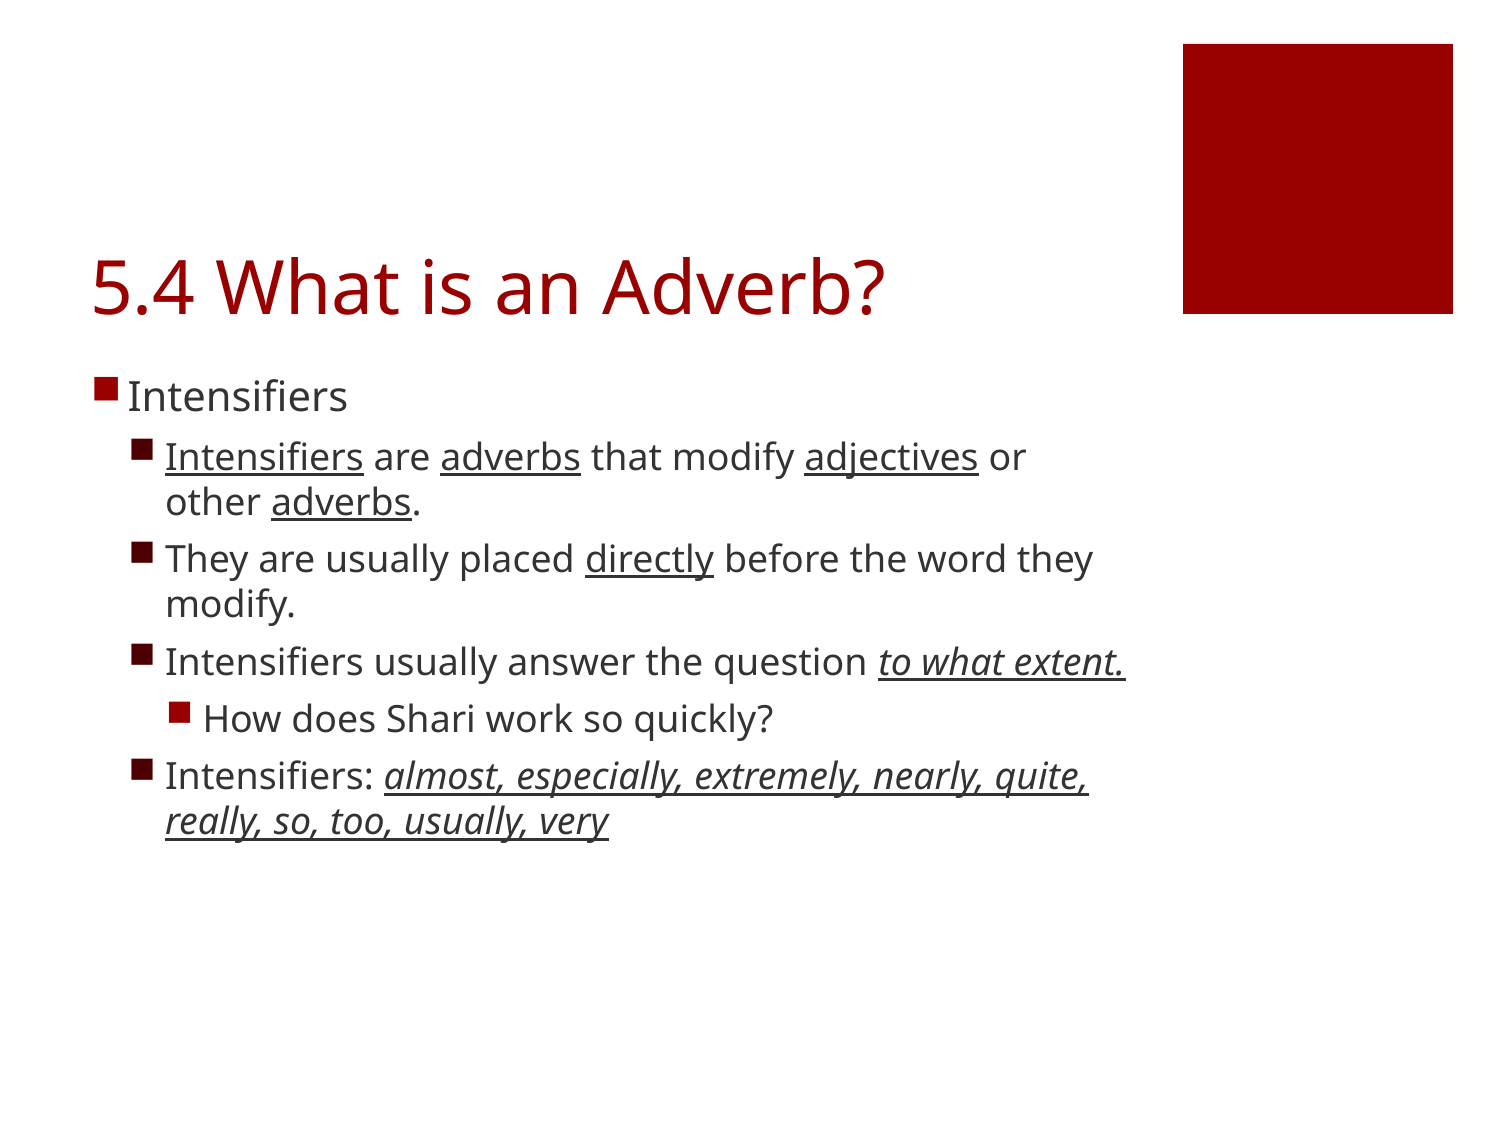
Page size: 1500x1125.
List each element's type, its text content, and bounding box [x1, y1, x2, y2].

list Intensifiers Intensifiers are adverbs that modify adjectives or other adverbs. They are usually placed directly before the word they modify. Intensifiers usually answer the question to what extent. How does Shari work so quickly? Intensifiers: almost, especially, extremely, nearly, quite, really, so, too, usually, very [75, 362, 1143, 1005]
title 5.4 What is an Adverb? [75, 149, 1143, 338]
